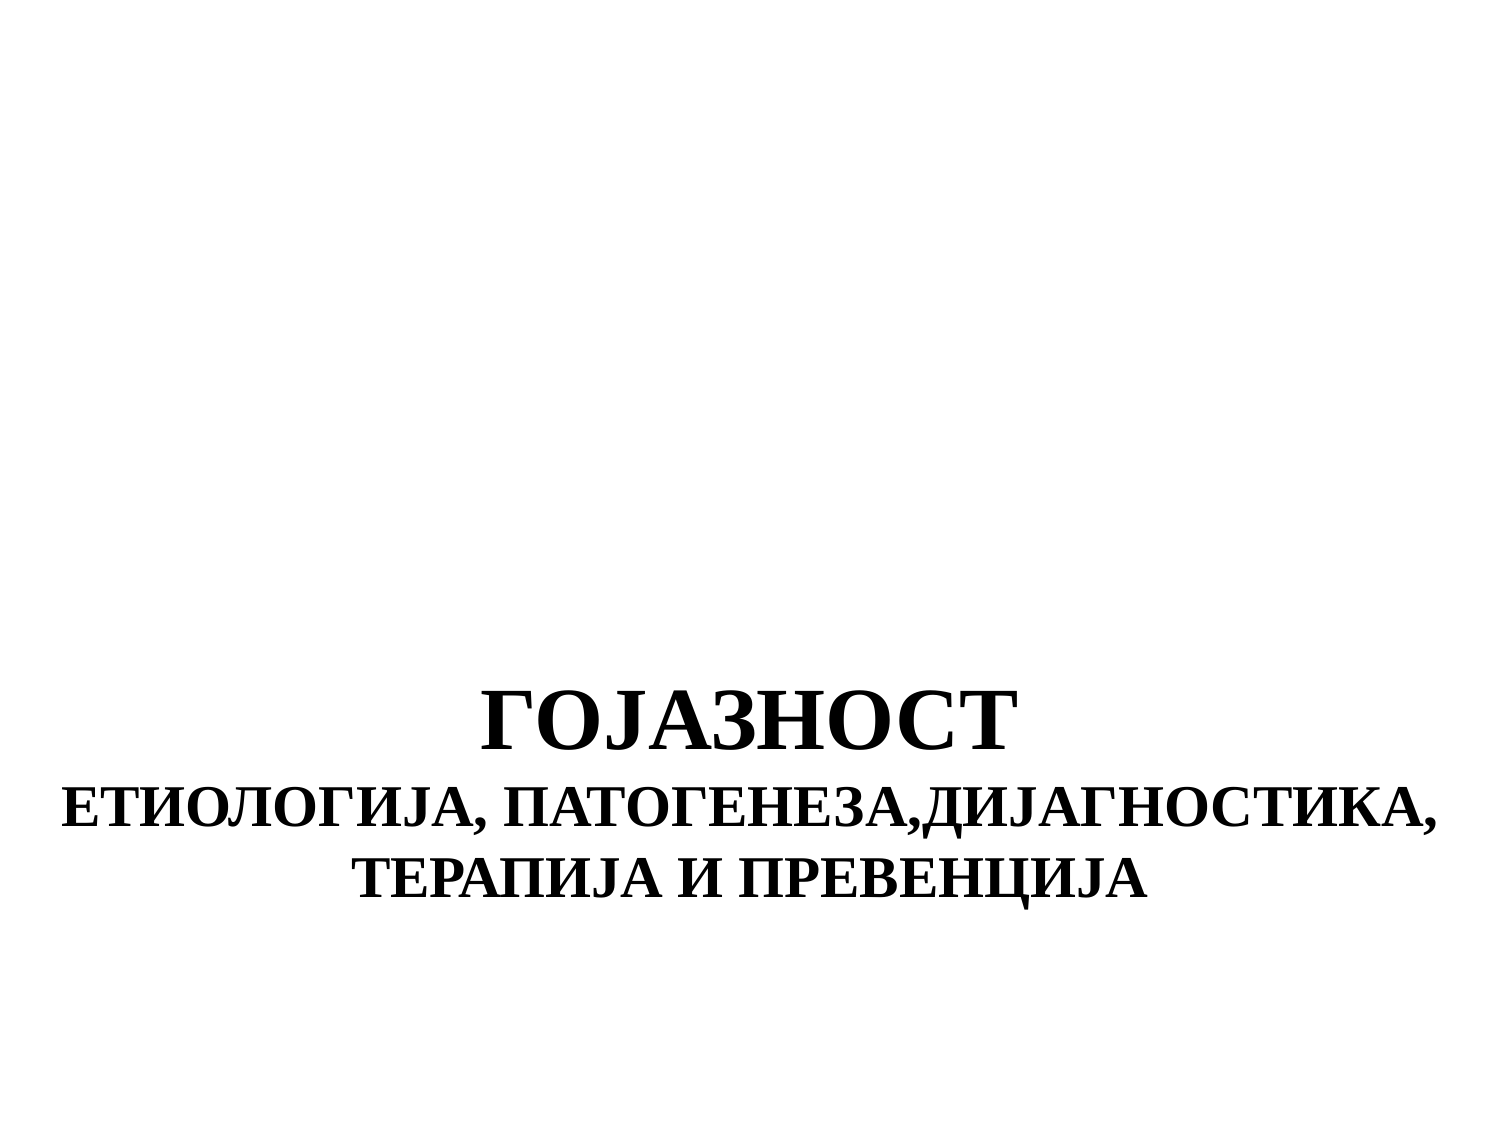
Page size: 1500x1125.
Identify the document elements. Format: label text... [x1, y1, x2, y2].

title ГОЈАЗНОСТ ЕТИОЛОГИЈА, ПАТОГЕНЕЗА,ДИЈАГНОСТИКА, ТЕРАПИЈА И ПРЕВЕНЦИЈА [0, 113, 1500, 917]
